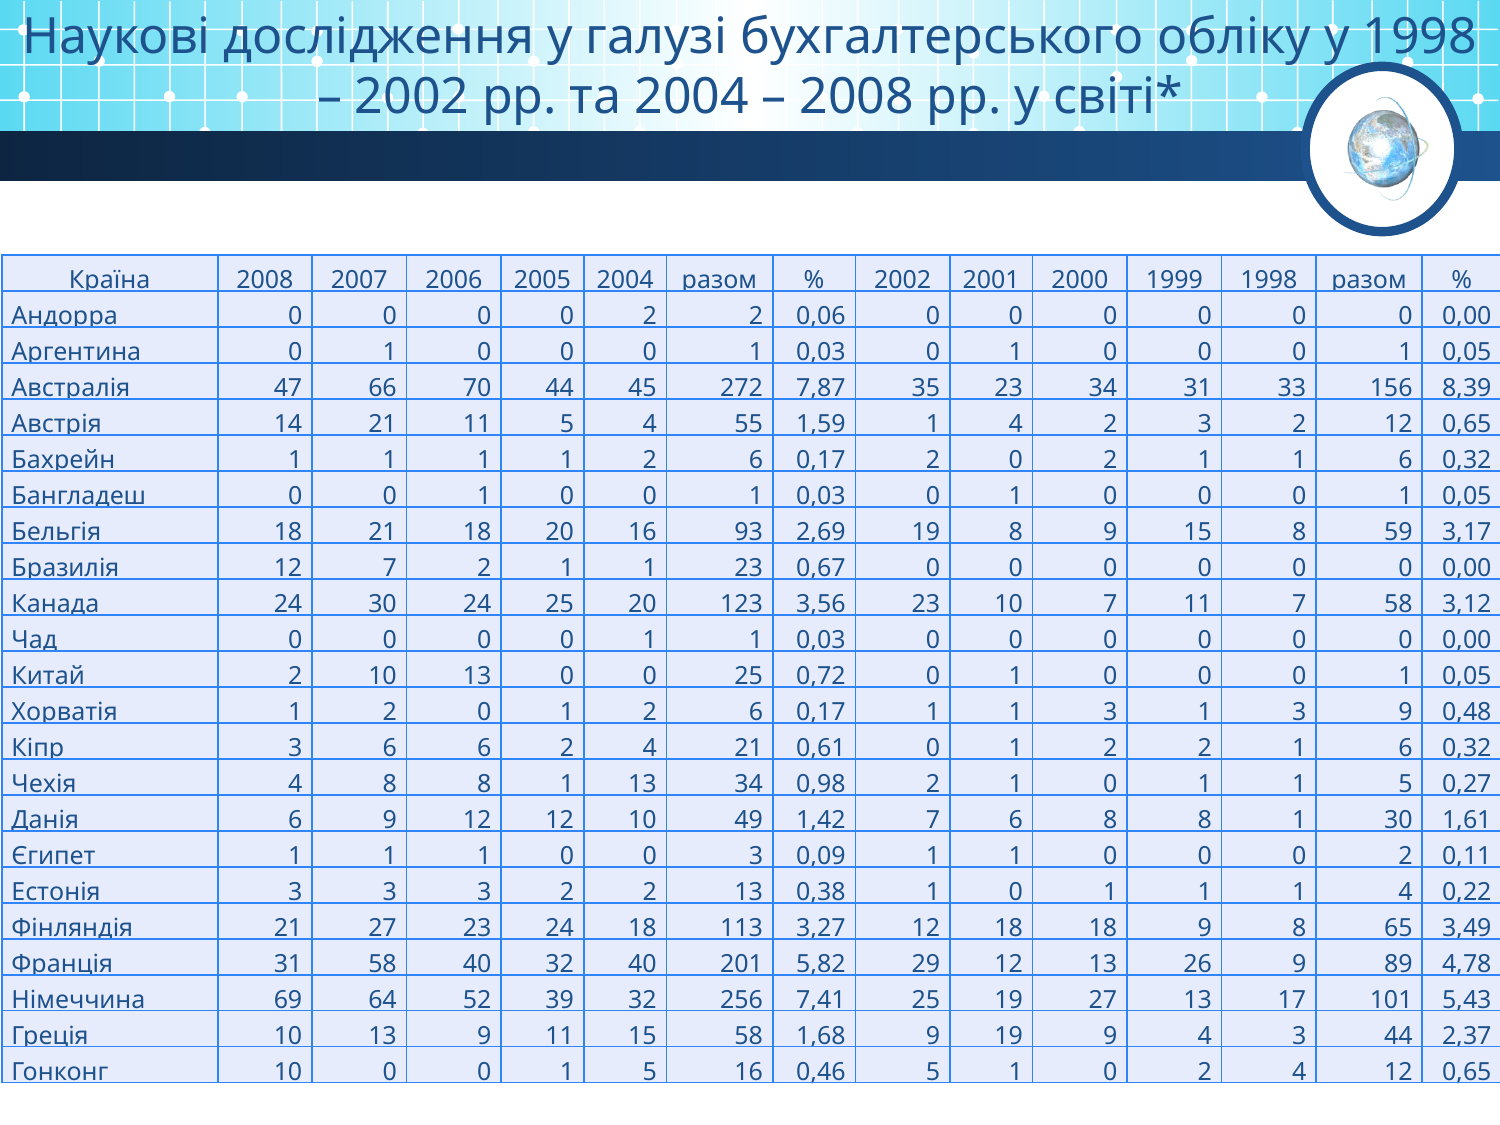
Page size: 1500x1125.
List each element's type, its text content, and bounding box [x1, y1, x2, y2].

table_cell 12 [502, 796, 583, 830]
table_cell 1 [313, 436, 406, 470]
table_cell 113 [667, 904, 772, 938]
table_cell Данія [3, 796, 217, 830]
table_cell 0 [856, 616, 949, 650]
table_cell Австрія [3, 400, 217, 434]
table_cell Фінляндія [3, 904, 217, 938]
table_cell 8 [1222, 508, 1315, 542]
table_cell Гонконг [3, 1047, 217, 1082]
table_cell 1 [667, 472, 772, 506]
table_cell 0 [1033, 472, 1126, 506]
table_cell 0,00 [1423, 616, 1500, 650]
table_cell 0 [407, 616, 500, 650]
table_cell 2 [502, 724, 583, 758]
table_cell 12 [1317, 400, 1421, 434]
table_cell 0 [856, 544, 949, 578]
table_cell 0 [585, 832, 666, 866]
table_cell 1 [1222, 868, 1315, 902]
table_cell 0,38 [774, 868, 855, 902]
table_cell 34 [667, 760, 772, 794]
table_cell 0 [1033, 544, 1126, 578]
table_cell 8 [313, 760, 406, 794]
table_cell Франція [3, 940, 217, 974]
table_cell 256 [667, 976, 772, 1010]
table_cell 18 [407, 508, 500, 542]
table_cell 0,32 [1423, 436, 1500, 470]
table_cell Бахрейн [3, 436, 217, 470]
table_cell 0,67 [774, 544, 855, 578]
table_cell 5,43 [1423, 976, 1500, 1010]
table_cell 30 [313, 580, 406, 614]
table_cell 0,32 [1423, 724, 1500, 758]
table_cell 24 [502, 904, 583, 938]
table_header 2006 [407, 256, 500, 290]
table_cell 3 [219, 724, 311, 758]
table_cell 2 [1128, 724, 1221, 758]
table_cell 8 [951, 508, 1032, 542]
table_cell 17 [1222, 976, 1315, 1010]
table_cell 1,68 [774, 1011, 855, 1046]
table_cell 0 [951, 616, 1032, 650]
table_cell 0 [1222, 292, 1315, 326]
table_cell 0,65 [1423, 400, 1500, 434]
table_cell 2 [407, 544, 500, 578]
table_cell 0 [313, 1047, 406, 1082]
table_cell 1 [667, 328, 772, 362]
table_cell 0 [1128, 616, 1221, 650]
table_cell 0 [1033, 328, 1126, 362]
table_cell 10 [313, 652, 406, 686]
table_cell 0 [951, 868, 1032, 902]
table_cell 0 [1222, 328, 1315, 362]
table_cell 0 [1222, 832, 1315, 866]
table_cell 12 [407, 796, 500, 830]
table_cell 9 [1033, 1011, 1126, 1046]
table_cell 0 [1033, 652, 1126, 686]
table_cell Аргентина [3, 328, 217, 362]
table_cell 27 [313, 904, 406, 938]
table_cell 21 [313, 508, 406, 542]
table_cell 1 [502, 760, 583, 794]
table_cell Чад [3, 616, 217, 650]
table_cell 5,82 [774, 940, 855, 974]
table_header 1999 [1128, 256, 1221, 290]
table_cell 2,37 [1423, 1011, 1500, 1046]
table_cell 26 [1128, 940, 1221, 974]
table_cell 19 [951, 976, 1032, 1010]
table_cell 11 [1128, 580, 1221, 614]
table_cell 65 [1317, 904, 1421, 938]
table_cell 0 [407, 1047, 500, 1082]
table_cell 6 [407, 724, 500, 758]
table_cell 9 [313, 796, 406, 830]
table_cell 10 [585, 796, 666, 830]
table_cell Єгипет [3, 832, 217, 866]
table_cell 32 [502, 940, 583, 974]
table_cell 0,17 [774, 436, 855, 470]
table_cell 7 [856, 796, 949, 830]
table_cell 1 [1222, 724, 1315, 758]
table_cell 0 [1128, 544, 1221, 578]
table_cell 34 [1033, 364, 1126, 398]
table_cell 0 [1033, 616, 1126, 650]
table_cell 3,56 [774, 580, 855, 614]
table_cell 9 [856, 1011, 949, 1046]
table_cell 0 [407, 688, 500, 722]
table_cell 3 [1222, 688, 1315, 722]
table_cell 4 [219, 760, 311, 794]
table_cell 3 [407, 868, 500, 902]
table_cell 9 [407, 1011, 500, 1046]
table_cell 0 [407, 328, 500, 362]
table_cell 2 [667, 292, 772, 326]
table_cell 3,12 [1423, 580, 1500, 614]
table_cell 10 [219, 1011, 311, 1046]
table_cell 24 [219, 580, 311, 614]
table_cell 0 [1033, 760, 1126, 794]
table_cell 9 [1033, 508, 1126, 542]
table_cell 2 [1222, 400, 1315, 434]
table_cell 9 [1128, 904, 1221, 938]
table_header 1998 [1222, 256, 1315, 290]
table_cell Хорватія [3, 688, 217, 722]
table_cell 18 [951, 904, 1032, 938]
table_cell 89 [1317, 940, 1421, 974]
table_cell 45 [585, 364, 666, 398]
table_cell Китай [3, 652, 217, 686]
table_cell 12 [219, 544, 311, 578]
table_cell 1 [502, 688, 583, 722]
table_cell 0 [856, 724, 949, 758]
table_cell 3,27 [774, 904, 855, 938]
table_cell 1,61 [1423, 796, 1500, 830]
table_cell 1 [407, 472, 500, 506]
table_cell 0 [1128, 328, 1221, 362]
table_cell 1 [1128, 868, 1221, 902]
table_cell 0 [856, 472, 949, 506]
table_cell 0,46 [774, 1047, 855, 1082]
table_header разом [667, 256, 772, 290]
table_cell 58 [313, 940, 406, 974]
table_cell 0 [951, 436, 1032, 470]
table_cell 31 [1128, 364, 1221, 398]
table_cell 21 [219, 904, 311, 938]
table_cell 1 [219, 832, 311, 866]
table_cell 8,39 [1423, 364, 1500, 398]
table_cell 10 [219, 1047, 311, 1082]
table_cell 1 [407, 832, 500, 866]
table_cell 0 [502, 652, 583, 686]
table_cell 13 [1128, 976, 1221, 1010]
table_cell 0 [856, 328, 949, 362]
table_cell 2 [1033, 724, 1126, 758]
table_cell 13 [1033, 940, 1126, 974]
table_header разом [1317, 256, 1421, 290]
table_cell 15 [1128, 508, 1221, 542]
table_cell 1 [585, 544, 666, 578]
table_cell 7 [1033, 580, 1126, 614]
table_cell 6 [313, 724, 406, 758]
table_cell 0 [1317, 292, 1421, 326]
table_cell 23 [407, 904, 500, 938]
table_cell Андорра [3, 292, 217, 326]
table_cell 93 [667, 508, 772, 542]
table_header 2001 [951, 256, 1032, 290]
table_cell 0 [1033, 1047, 1126, 1082]
table_cell 0 [1128, 472, 1221, 506]
table_cell 1 [951, 652, 1032, 686]
table_cell 15 [585, 1011, 666, 1046]
table_cell 0 [219, 616, 311, 650]
table_cell 9 [1222, 940, 1315, 974]
table_cell 0,48 [1423, 688, 1500, 722]
table_cell 40 [407, 940, 500, 974]
table_cell 0,65 [1423, 1047, 1500, 1082]
table_cell 0 [951, 292, 1032, 326]
table_cell 2 [1128, 1047, 1221, 1082]
table_cell 2 [313, 688, 406, 722]
table_cell 1 [856, 400, 949, 434]
table_cell 27 [1033, 976, 1126, 1010]
table_header % [774, 256, 855, 290]
table_cell 1 [667, 616, 772, 650]
table_cell 0 [1317, 544, 1421, 578]
table_cell 4 [1128, 1011, 1221, 1046]
table_cell 6 [951, 796, 1032, 830]
table_cell 6 [667, 436, 772, 470]
table_cell 1 [502, 436, 583, 470]
table_cell 1 [951, 328, 1032, 362]
table_cell 8 [1033, 796, 1126, 830]
table_cell 1 [585, 616, 666, 650]
table_cell 11 [502, 1011, 583, 1046]
table_cell Естонія [3, 868, 217, 902]
table_cell 23 [951, 364, 1032, 398]
table_cell 156 [1317, 364, 1421, 398]
table_cell 16 [667, 1047, 772, 1082]
table_cell Греція [3, 1011, 217, 1046]
table_cell 0,27 [1423, 760, 1500, 794]
table_cell 3,17 [1423, 508, 1500, 542]
table_cell 29 [856, 940, 949, 974]
table_cell 0 [407, 292, 500, 326]
table_cell 1 [1222, 796, 1315, 830]
table_cell 5 [1317, 760, 1421, 794]
table_cell 3 [1222, 1011, 1315, 1046]
table_cell 8 [407, 760, 500, 794]
table_cell 2 [1033, 436, 1126, 470]
table_cell 0,22 [1423, 868, 1500, 902]
table_cell 0 [1222, 616, 1315, 650]
table_cell 55 [667, 400, 772, 434]
table_cell 1 [502, 1047, 583, 1082]
table_cell 3 [667, 832, 772, 866]
table_cell 7 [1222, 580, 1315, 614]
table_cell 0 [1033, 292, 1126, 326]
table_cell 0,03 [774, 328, 855, 362]
table_cell 0 [585, 472, 666, 506]
table_cell 0 [502, 472, 583, 506]
table_cell 6 [1317, 724, 1421, 758]
table_cell 4 [585, 400, 666, 434]
table_cell 0 [856, 652, 949, 686]
table_cell 18 [585, 904, 666, 938]
table_cell 1 [856, 688, 949, 722]
table_cell 9 [1317, 688, 1421, 722]
table_cell 18 [219, 508, 311, 542]
table_cell 0 [1317, 616, 1421, 650]
table_cell 3 [1033, 688, 1126, 722]
table_cell 40 [585, 940, 666, 974]
table_cell 0,72 [774, 652, 855, 686]
table_cell Бразилія [3, 544, 217, 578]
table_cell 0 [313, 616, 406, 650]
table_cell 7 [313, 544, 406, 578]
table_cell 2 [502, 868, 583, 902]
table_cell 1 [951, 1047, 1032, 1082]
table_cell 0 [219, 472, 311, 506]
table_cell 0,00 [1423, 292, 1500, 326]
table_cell 4 [1222, 1047, 1315, 1082]
picture [1310, 132, 1454, 226]
table_cell 3 [1128, 400, 1221, 434]
table_cell 1 [1317, 328, 1421, 362]
table_cell 0,00 [1423, 544, 1500, 578]
table_cell 0,03 [774, 616, 855, 650]
table_header 2000 [1033, 256, 1126, 290]
table_cell 1 [219, 688, 311, 722]
table_cell 0,09 [774, 832, 855, 866]
table_cell 1 [407, 436, 500, 470]
table_cell 2 [856, 760, 949, 794]
table_cell 58 [667, 1011, 772, 1046]
table_cell 6 [667, 688, 772, 722]
table_cell 2,69 [774, 508, 855, 542]
table_cell 25 [667, 652, 772, 686]
table_cell 0 [502, 292, 583, 326]
table_cell 0 [502, 328, 583, 362]
table_cell 39 [502, 976, 583, 1010]
table_cell 2 [1033, 400, 1126, 434]
table_cell 1 [313, 328, 406, 362]
table_cell Бельгія [3, 508, 217, 542]
table_cell Німеччина [3, 976, 217, 1010]
table_cell Бангладеш [3, 472, 217, 506]
table_cell 13 [407, 652, 500, 686]
table_cell 2 [585, 436, 666, 470]
table_cell 44 [502, 364, 583, 398]
table_cell 69 [219, 976, 311, 1010]
table_cell 4 [585, 724, 666, 758]
table_cell 1 [1128, 760, 1221, 794]
table_cell 6 [219, 796, 311, 830]
table_cell 0 [219, 292, 311, 326]
table_cell 10 [951, 580, 1032, 614]
table_cell 8 [1128, 796, 1221, 830]
table_cell 1 [951, 688, 1032, 722]
table_cell 3 [219, 868, 311, 902]
table_cell 4 [1317, 868, 1421, 902]
table_cell 21 [313, 400, 406, 434]
table_cell 0 [502, 832, 583, 866]
table_cell 0 [502, 616, 583, 650]
table_cell Австралія [3, 364, 217, 398]
table_cell 0 [585, 652, 666, 686]
table_cell 33 [1222, 364, 1315, 398]
table_cell 23 [667, 544, 772, 578]
table_cell 32 [585, 976, 666, 1010]
table_cell 58 [1317, 580, 1421, 614]
table_cell 1 [219, 436, 311, 470]
table_cell 14 [219, 400, 311, 434]
table_cell 123 [667, 580, 772, 614]
table_cell 12 [1317, 1047, 1421, 1082]
table_cell 201 [667, 940, 772, 974]
table_cell 0 [1128, 292, 1221, 326]
table_cell 0,17 [774, 688, 855, 722]
table_cell 1 [856, 868, 949, 902]
text_box Наукові дослідження у галузі бухгалтерського обліку у 1998 – 2002 рр. та 2004 – 2008 рр. у світі* [0, 0, 1500, 132]
table_cell 70 [407, 364, 500, 398]
table_cell 13 [585, 760, 666, 794]
table_cell 0,06 [774, 292, 855, 326]
table_cell 44 [1317, 1011, 1421, 1046]
table_cell Чехія [3, 760, 217, 794]
table_cell 1,59 [774, 400, 855, 434]
table_cell 1 [1317, 652, 1421, 686]
table_cell 0 [1128, 832, 1221, 866]
table_cell 66 [313, 364, 406, 398]
table_cell 0 [313, 292, 406, 326]
table_cell 1 [951, 472, 1032, 506]
table_cell 16 [585, 508, 666, 542]
table_cell 0,98 [774, 760, 855, 794]
table_header 2005 [502, 256, 583, 290]
table_cell 0 [585, 328, 666, 362]
table_cell 2 [585, 688, 666, 722]
table_cell 1 [1128, 436, 1221, 470]
table_cell 13 [313, 1011, 406, 1046]
table_cell 272 [667, 364, 772, 398]
table_cell 25 [856, 976, 949, 1010]
table_cell Канада [3, 580, 217, 614]
table_cell 52 [407, 976, 500, 1010]
table_cell 0 [313, 472, 406, 506]
table_cell 47 [219, 364, 311, 398]
table_cell 5 [502, 400, 583, 434]
table_cell 0,05 [1423, 472, 1500, 506]
table_cell 18 [1033, 904, 1126, 938]
table_cell 0 [856, 292, 949, 326]
table_cell 1 [1128, 688, 1221, 722]
table_cell 0 [1033, 832, 1126, 866]
table_cell 19 [951, 1011, 1032, 1046]
table_cell 31 [219, 940, 311, 974]
table_cell 23 [856, 580, 949, 614]
table_cell 0 [951, 544, 1032, 578]
table_cell 0,61 [774, 724, 855, 758]
table_header 2004 [585, 256, 666, 290]
table_cell 1 [951, 724, 1032, 758]
table_cell 12 [856, 904, 949, 938]
table_cell 20 [585, 580, 666, 614]
table_cell 11 [407, 400, 500, 434]
table_cell 5 [856, 1047, 949, 1082]
table_header Країна [3, 256, 217, 290]
table_cell 3 [313, 868, 406, 902]
table_cell 7,41 [774, 976, 855, 1010]
table_cell 5 [585, 1047, 666, 1082]
table_cell 19 [856, 508, 949, 542]
table_cell 13 [667, 868, 772, 902]
table_cell 2 [585, 292, 666, 326]
table_cell 0 [1128, 652, 1221, 686]
table_cell 4 [951, 400, 1032, 434]
table_cell 7,87 [774, 364, 855, 398]
table_cell 49 [667, 796, 772, 830]
table_cell 8 [1222, 904, 1315, 938]
table_cell 2 [856, 436, 949, 470]
table_cell 0,03 [774, 472, 855, 506]
table_cell 0,05 [1423, 652, 1500, 686]
table_cell 1 [951, 832, 1032, 866]
table_cell 101 [1317, 976, 1421, 1010]
table_cell Кіпр [3, 724, 217, 758]
table_header % [1423, 256, 1500, 290]
table_header 2007 [313, 256, 406, 290]
table_cell 30 [1317, 796, 1421, 830]
table_header 2002 [856, 256, 949, 290]
table_cell 3,49 [1423, 904, 1500, 938]
table_cell 2 [585, 868, 666, 902]
table_cell 6 [1317, 436, 1421, 470]
table_cell 1 [951, 760, 1032, 794]
table_cell 35 [856, 364, 949, 398]
table_cell 59 [1317, 508, 1421, 542]
table_cell 1 [313, 832, 406, 866]
table_cell 1 [1033, 868, 1126, 902]
table_cell 0 [1222, 652, 1315, 686]
table_cell 0,11 [1423, 832, 1500, 866]
table_cell 64 [313, 976, 406, 1010]
table_cell 25 [502, 580, 583, 614]
table_cell 1,42 [774, 796, 855, 830]
table_cell 0 [1222, 472, 1315, 506]
table_cell 1 [1222, 760, 1315, 794]
table_cell 1 [502, 544, 583, 578]
table_cell 0 [219, 328, 311, 362]
table_cell 21 [667, 724, 772, 758]
table_cell 2 [1317, 832, 1421, 866]
table_cell 0 [1222, 544, 1315, 578]
table_cell 2 [219, 652, 311, 686]
table_cell 1 [856, 832, 949, 866]
table_cell 4,78 [1423, 940, 1500, 974]
table_cell 1 [1317, 472, 1421, 506]
table_header 2008 [219, 256, 311, 290]
table_cell 0,05 [1423, 328, 1500, 362]
table_cell 1 [1222, 436, 1315, 470]
table_cell 20 [502, 508, 583, 542]
table_cell 24 [407, 580, 500, 614]
table_cell 12 [951, 940, 1032, 974]
